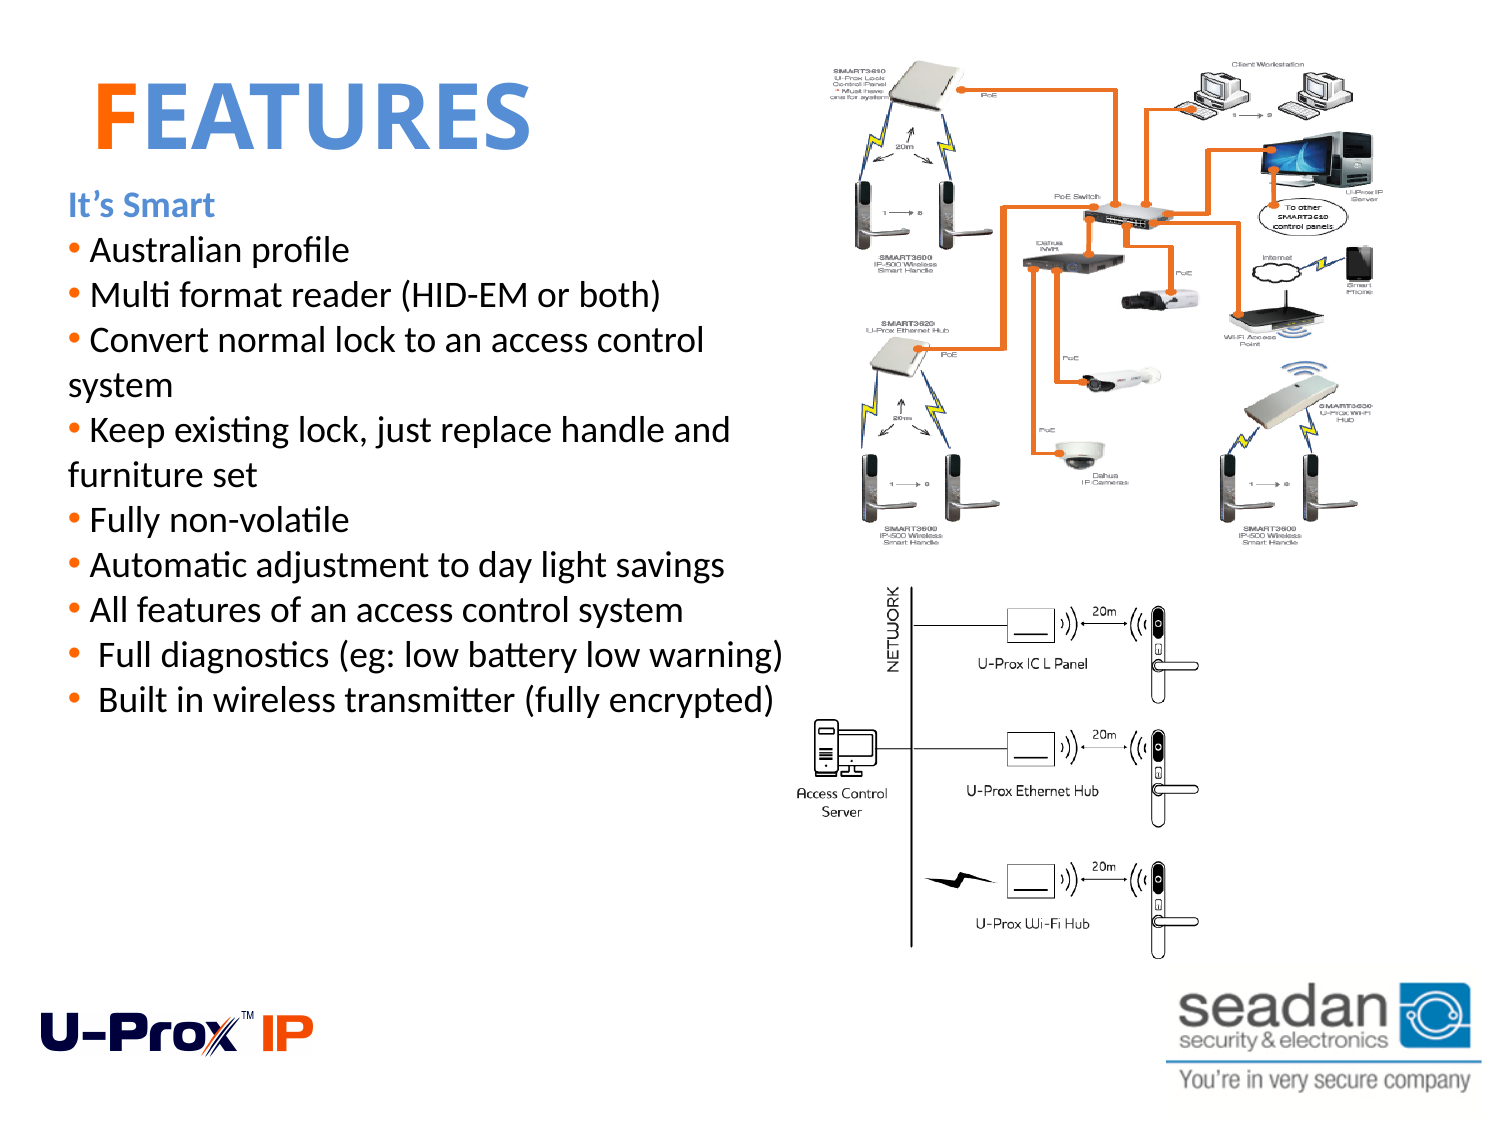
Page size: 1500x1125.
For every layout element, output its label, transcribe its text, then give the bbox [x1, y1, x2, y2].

text_box It’s Smart Australian profile Multi format reader (HID-EM or both) Convert normal lock to an access control system Keep existing lock, just replace handle and furniture set Fully non-volatile Automatic adjustment to day light savings All features of an access control system Full diagnostics (eg: low battery low warning) Built in wireless transmitter (fully encrypted) [53, 172, 833, 773]
title FEATURES [75, 19, 1425, 207]
picture [41, 1011, 313, 1057]
picture [796, 585, 1200, 959]
picture [1166, 964, 1483, 1118]
picture [796, 54, 1412, 551]
